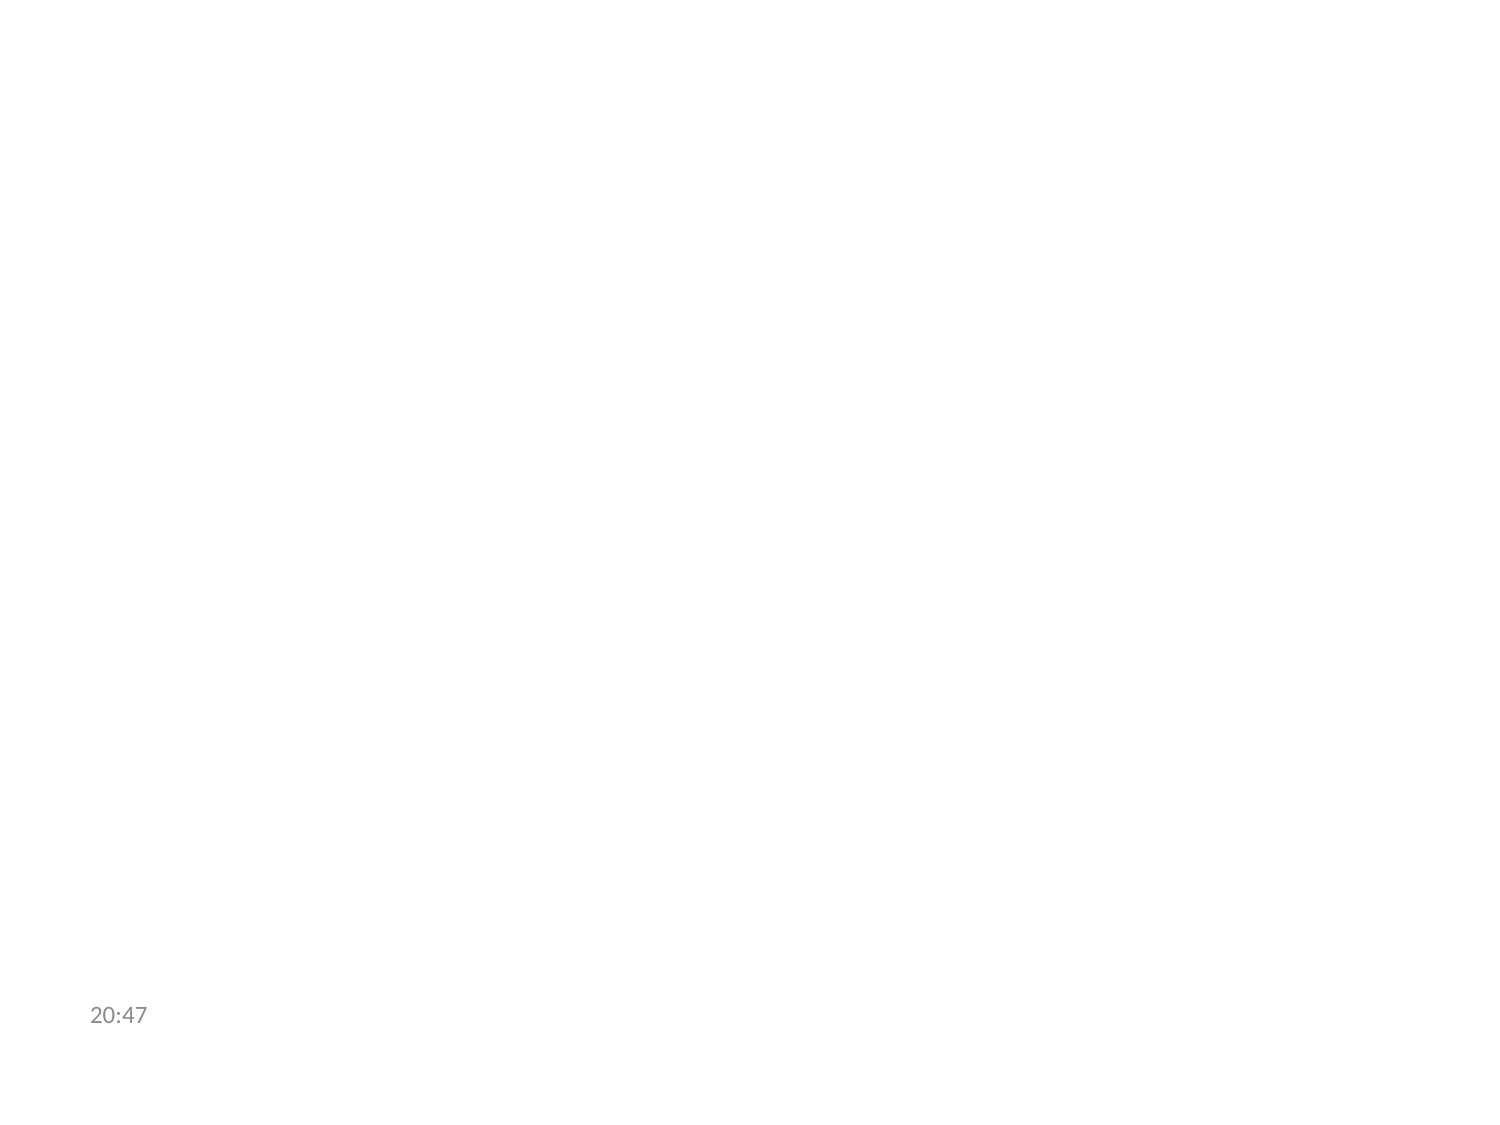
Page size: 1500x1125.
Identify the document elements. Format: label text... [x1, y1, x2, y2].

text_box 15:35 [75, 983, 425, 1044]
